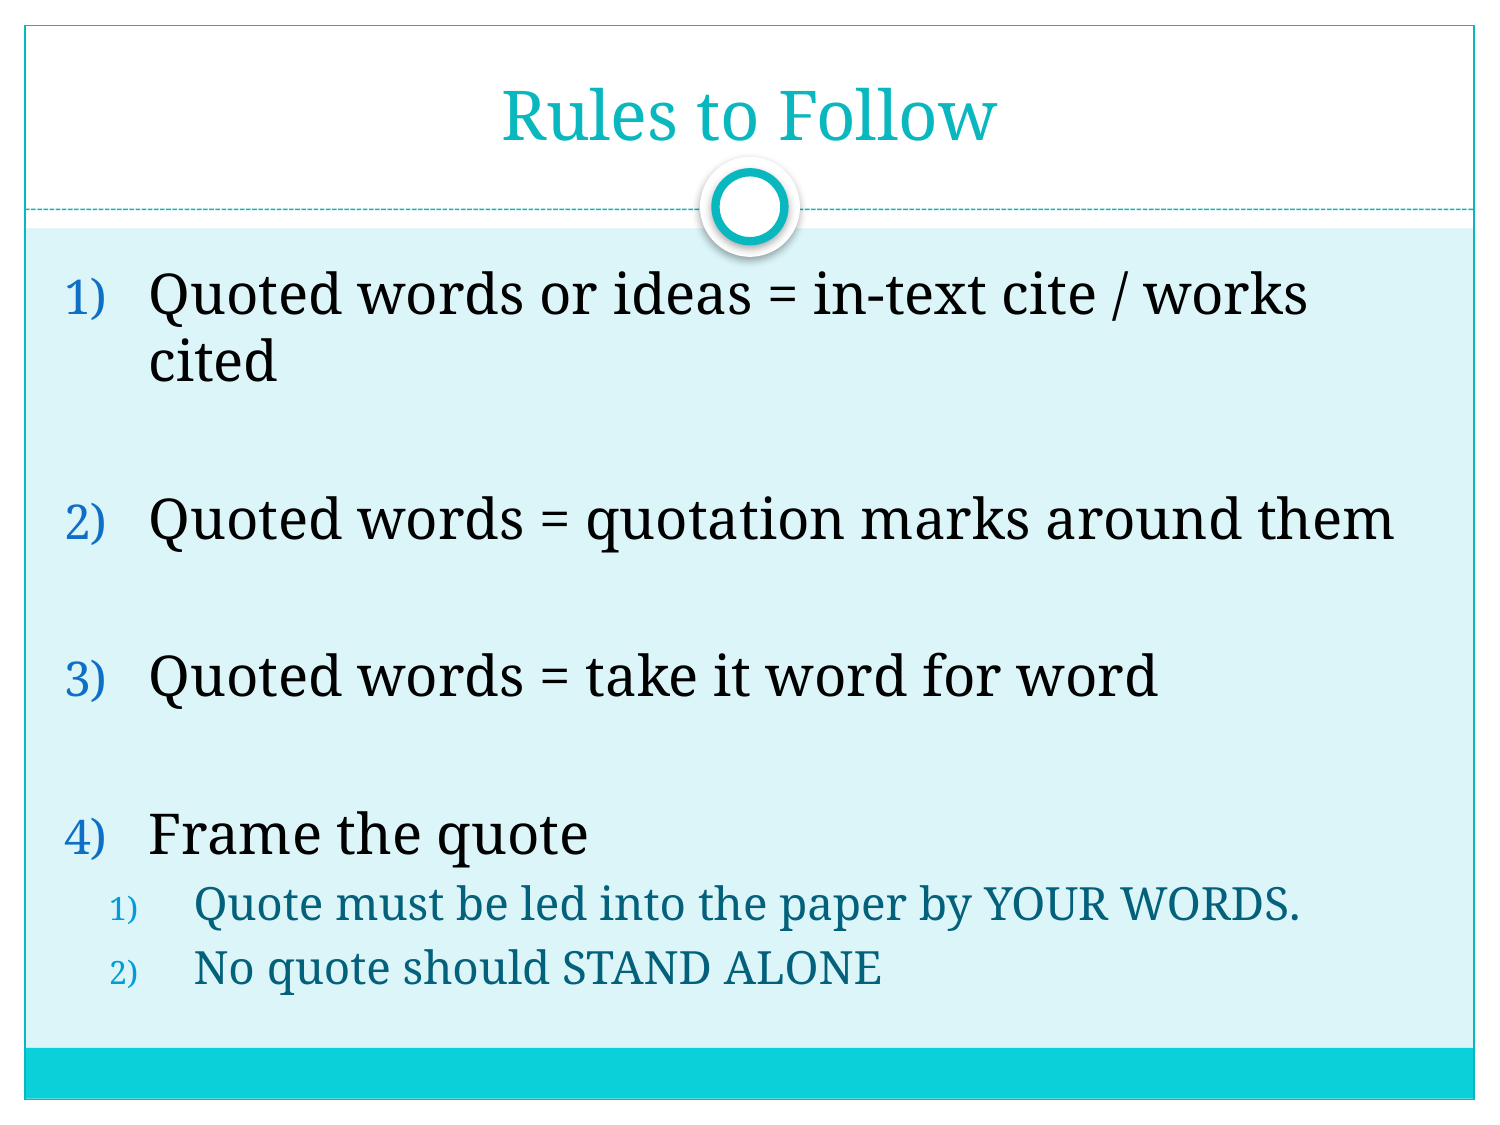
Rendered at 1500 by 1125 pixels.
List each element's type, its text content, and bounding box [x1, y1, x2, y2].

title Rules to Follow [49, 37, 1450, 162]
list Quoted words or ideas = in-text cite / works cited Quoted words = quotation marks around them Quoted words = take it word for word Frame the quote Quote must be led into the paper by YOUR WORDS. No quote should STAND ALONE [49, 250, 1445, 1001]
